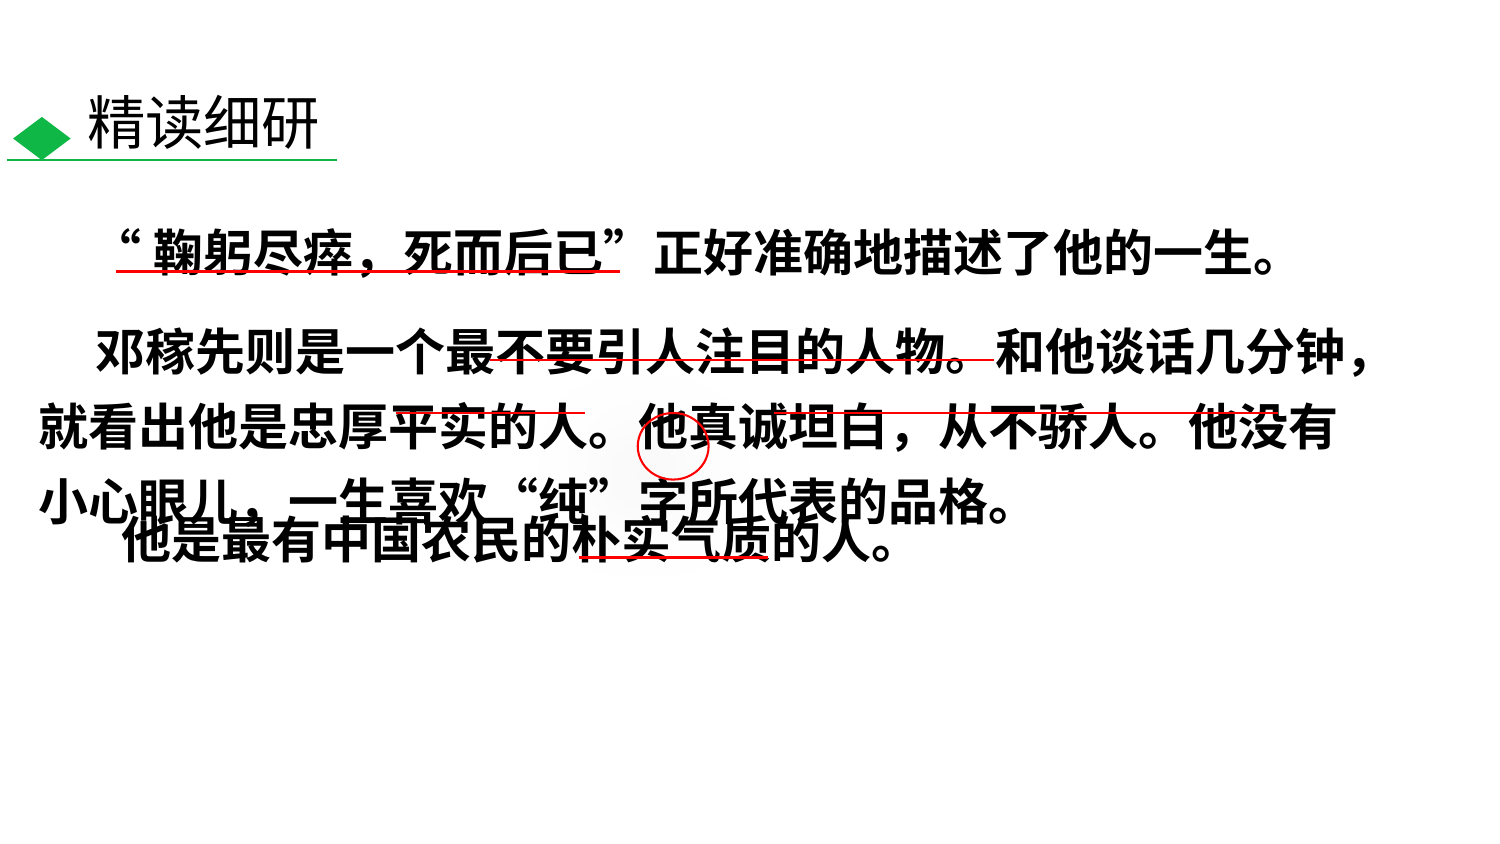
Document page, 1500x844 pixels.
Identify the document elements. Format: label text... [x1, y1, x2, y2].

text_box “鞠躬尽瘁，死而后已”正好准确地描述了他的一生。 [76, 214, 1341, 290]
text_box [636, 411, 710, 481]
text_box 他是最有中国农民的朴实气质的人。 [106, 500, 1128, 576]
text_box 邓稼先则是一个最不要引人注目的人物。和他谈话几分钟，就看出他是忠厚平实的人。他真诚坦白，从不骄人。他没有小心眼儿，一生喜欢“纯”字所代表的品格。 [24, 297, 1394, 538]
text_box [7, 79, 337, 166]
